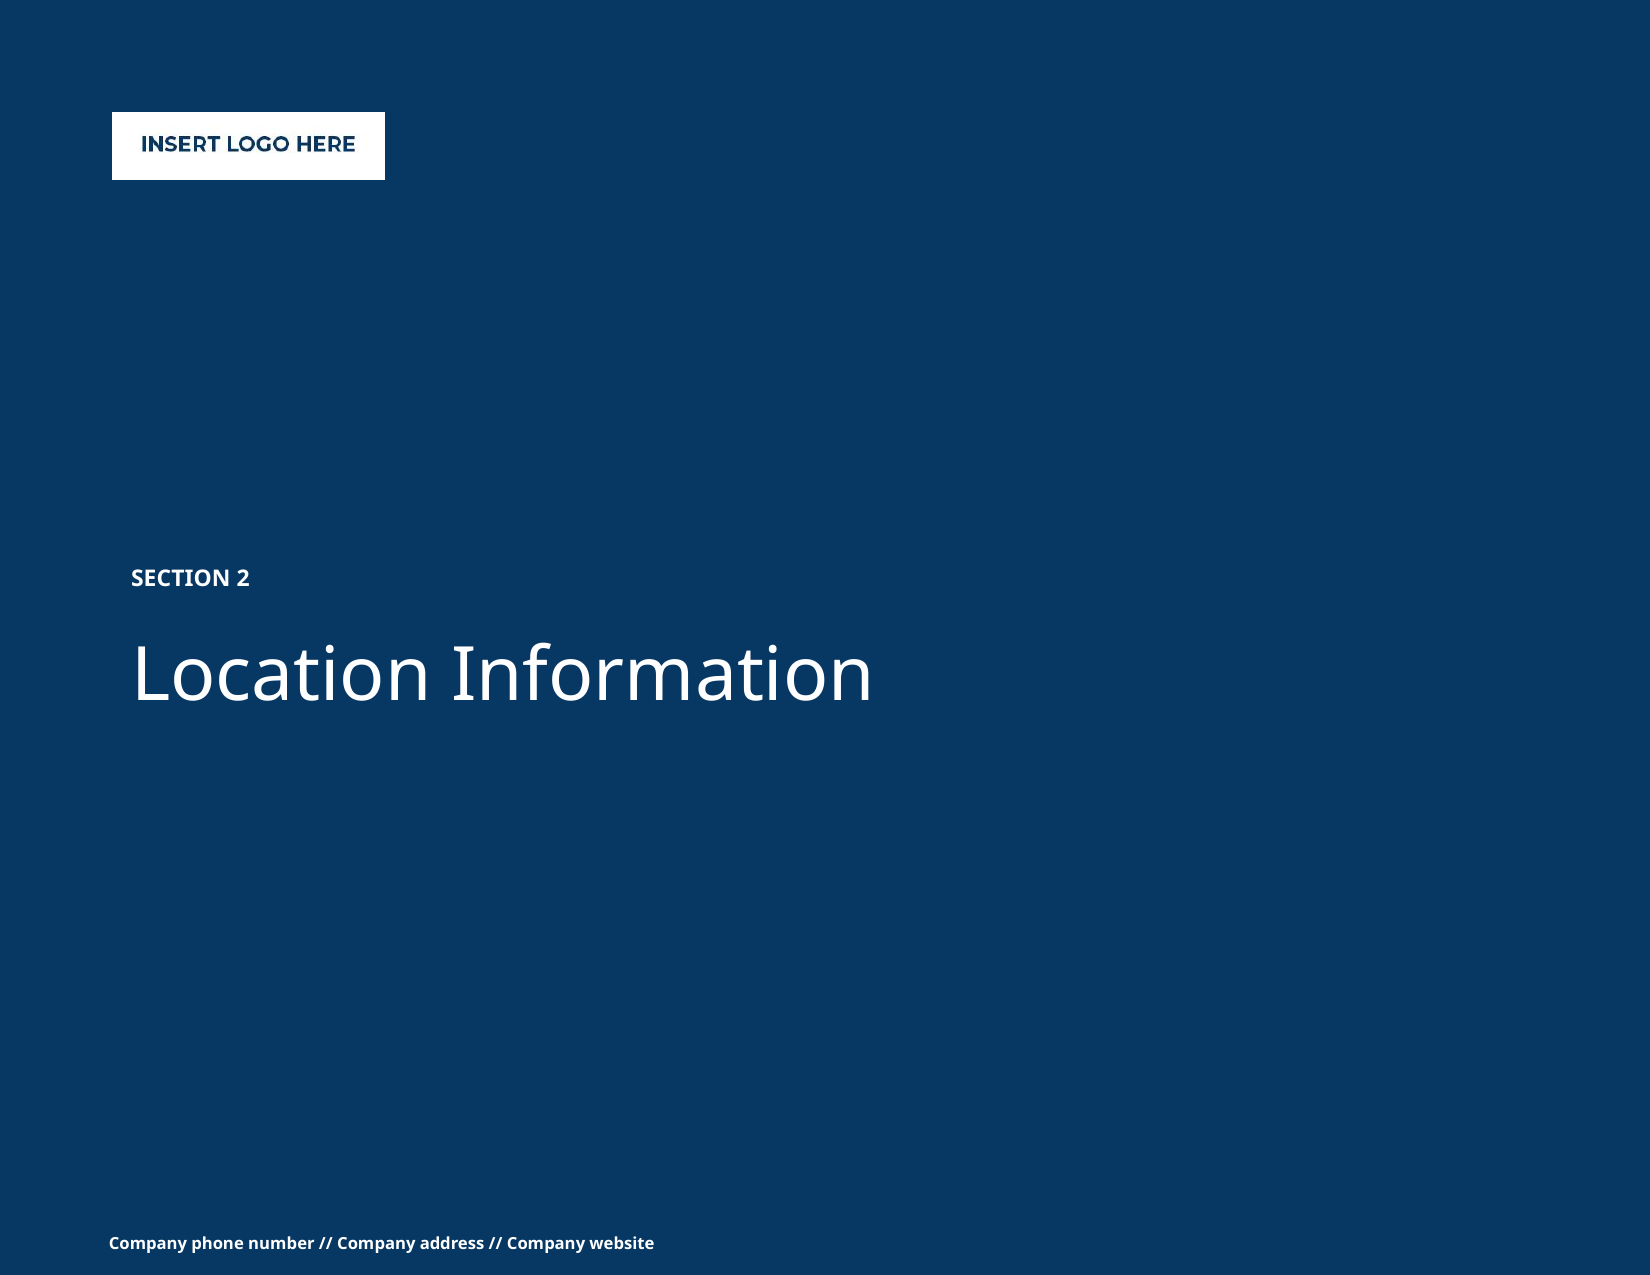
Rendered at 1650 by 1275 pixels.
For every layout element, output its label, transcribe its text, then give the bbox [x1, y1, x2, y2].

subtitle SECTION 2 Location Information [112, 0, 1538, 1275]
